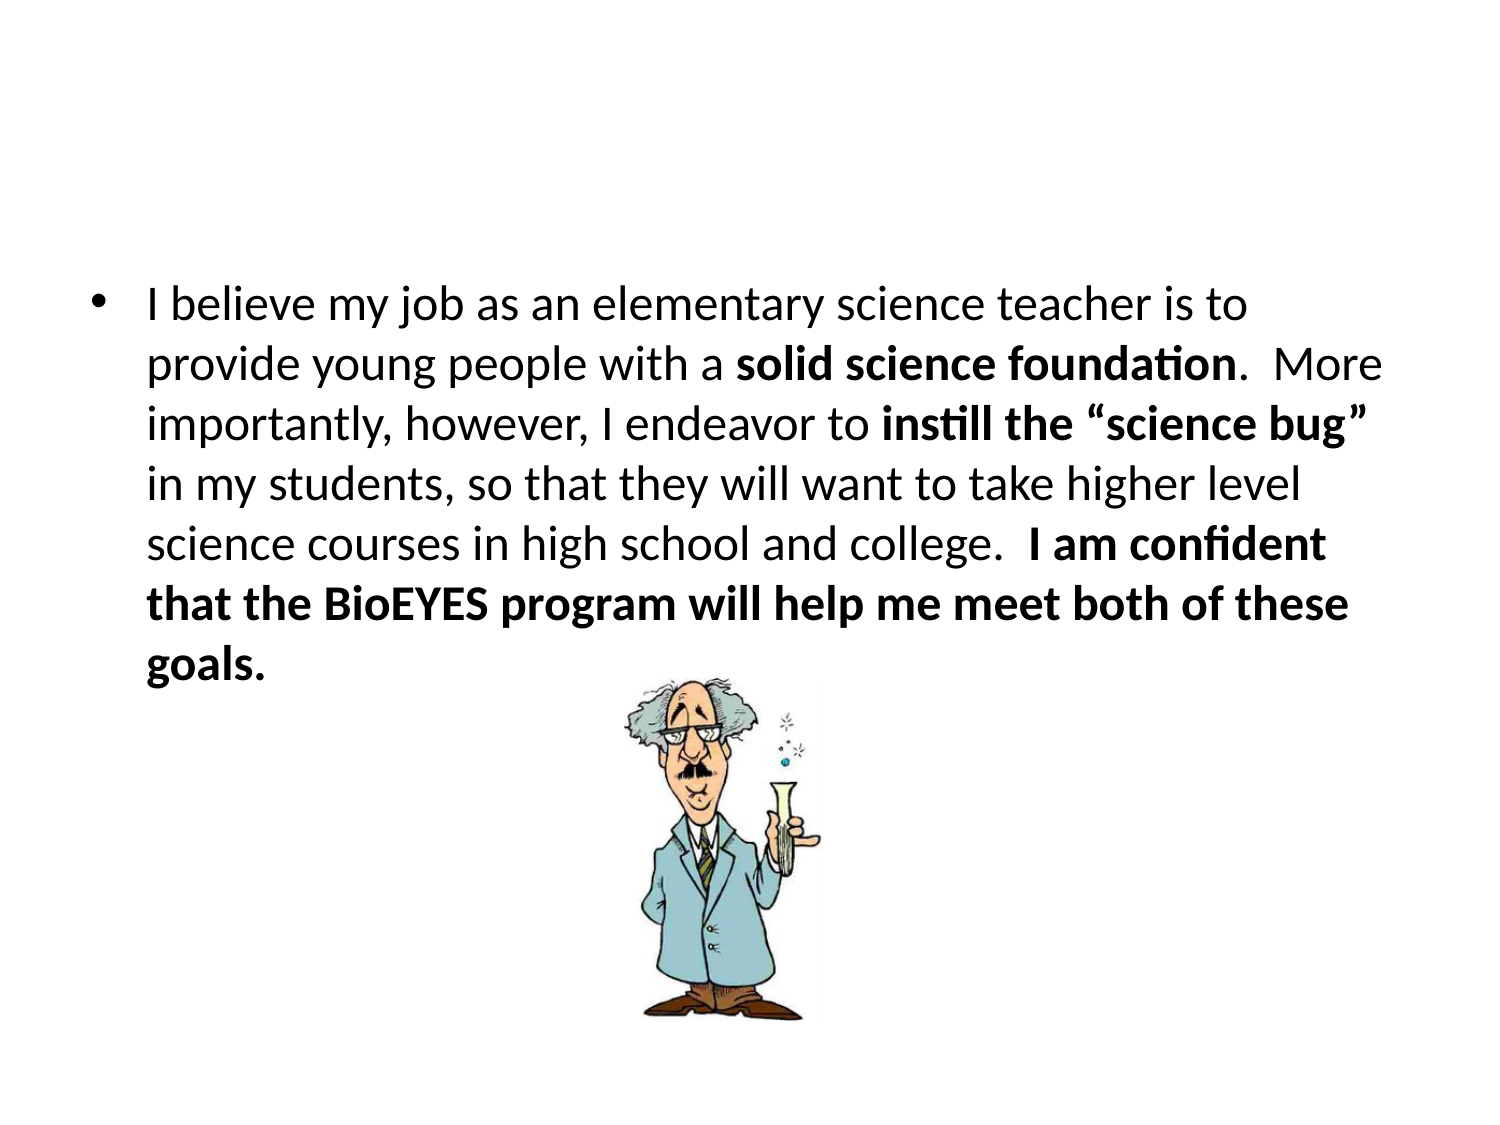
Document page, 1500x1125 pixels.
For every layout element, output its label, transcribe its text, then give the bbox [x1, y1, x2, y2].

list I believe my job as an elementary science teacher is to provide young people with a solid science foundation. More importantly, however, I endeavor to instill the “science bug” in my students, so that they will want to take higher level science courses in high school and college. I am confident that the BioEYES program will help me meet both of these goals. [75, 262, 1425, 1005]
picture [624, 678, 826, 1021]
